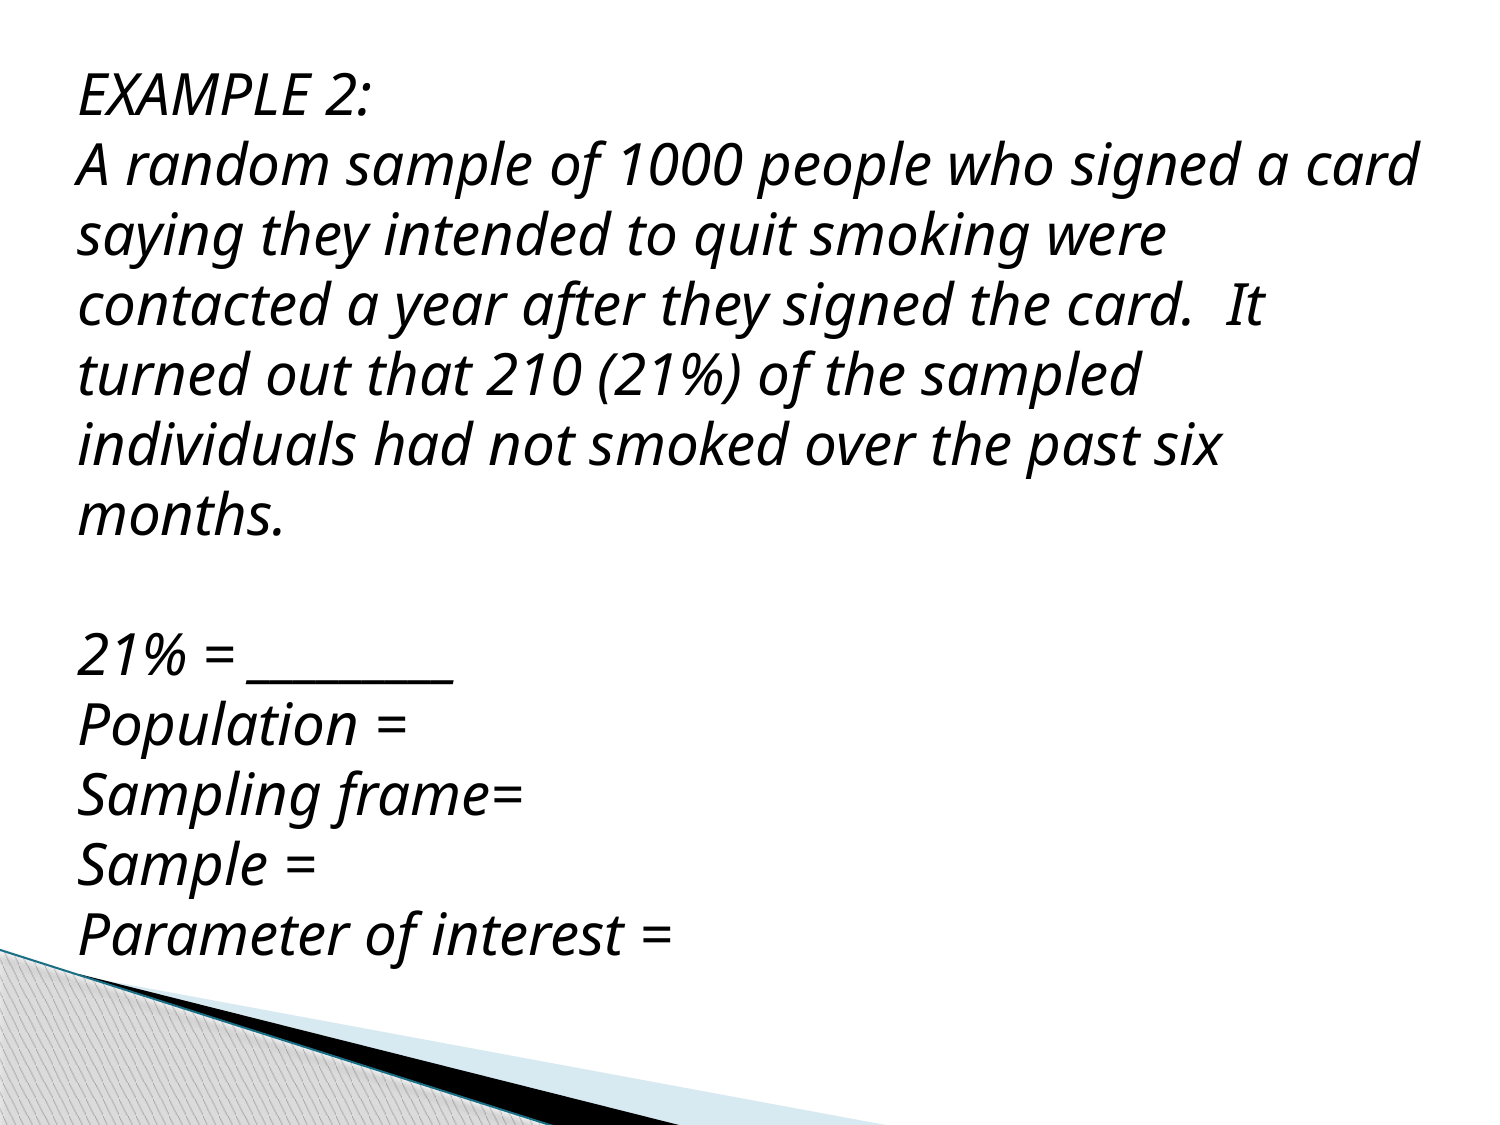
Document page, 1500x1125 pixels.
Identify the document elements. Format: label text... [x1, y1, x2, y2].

text_box EXAMPLE 2: A random sample of 1000 people who signed a card saying they intended to quit smoking were contacted a year after they signed the card. It turned out that 210 (21%) of the sampled individuals had not smoked over the past six months. 21% = _________ Population = Sampling frame= Sample = Parameter of interest = [62, 49, 1438, 1045]
